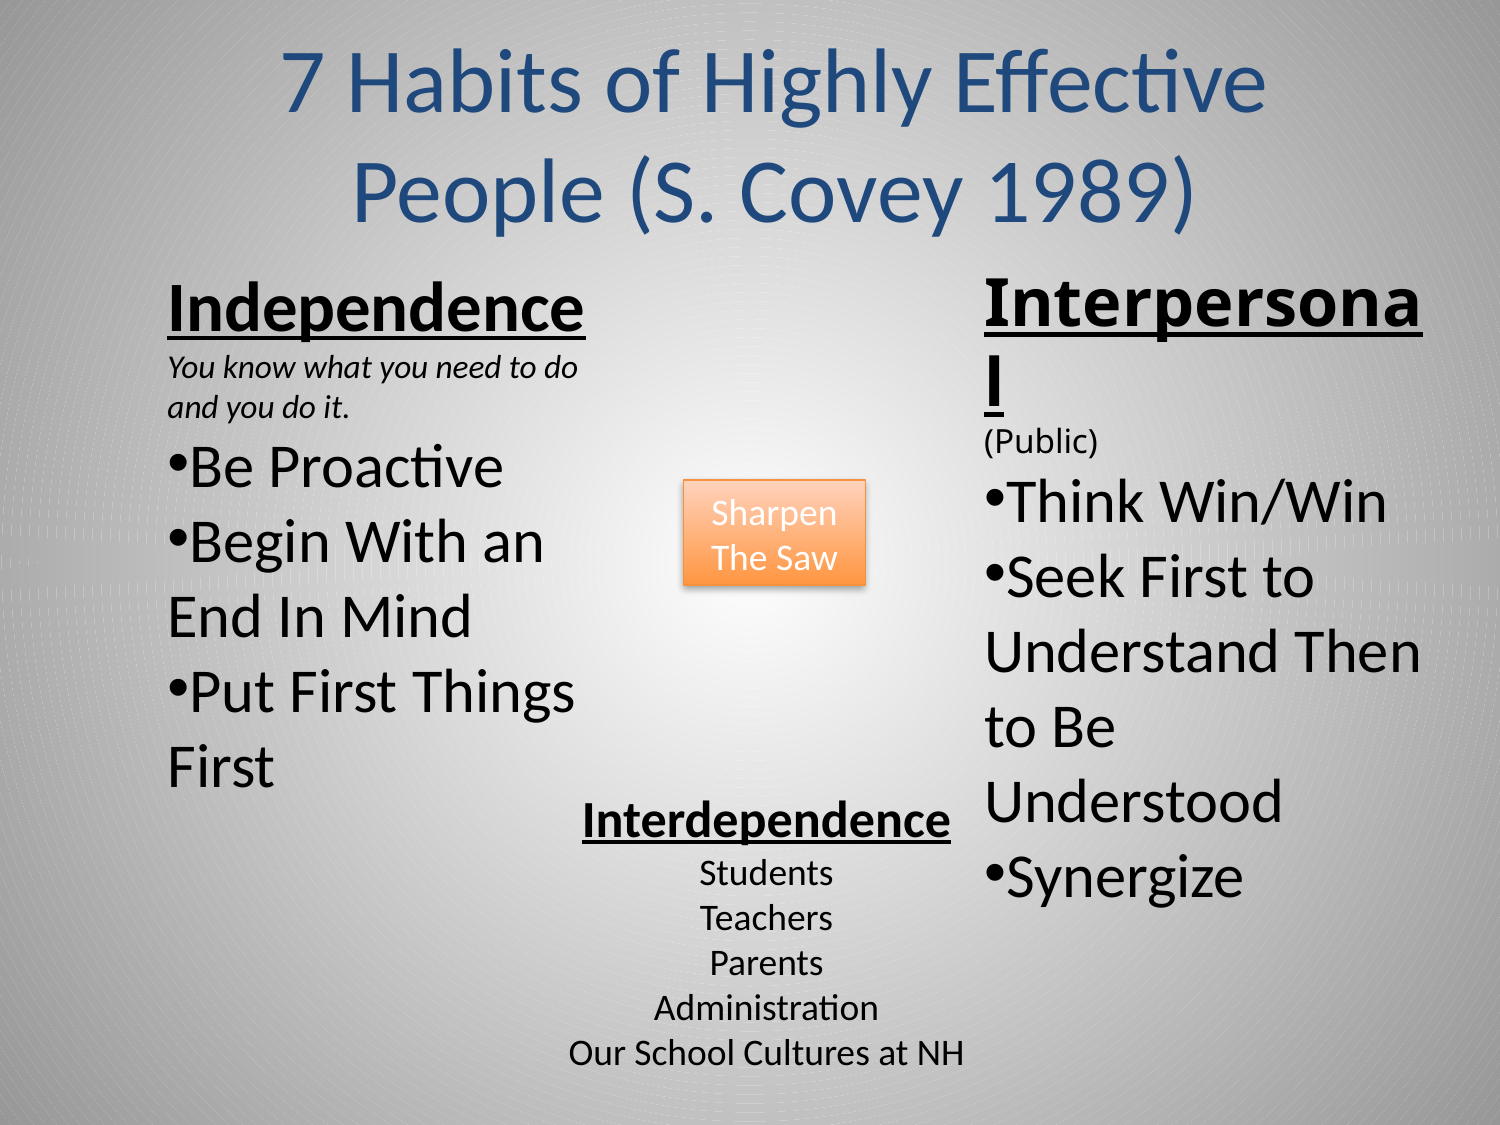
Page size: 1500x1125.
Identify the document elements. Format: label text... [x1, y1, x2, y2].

text_box Interpersonal (Public) Think Win/Win Seek First to Understand Then to Be Understood Synergize [969, 252, 1439, 917]
text_box Interdependence Students Teachers Parents Administration Our School Cultures at NH [480, 777, 1053, 1125]
text_box 7 Habits of Highly Effective People (S. Covey 1989) [137, 37, 1413, 225]
text_box Independence You know what you need to do and you do it. Be Proactive Begin With an End In Mind Put First Things First [152, 252, 642, 807]
text_box Sharpen The Saw [683, 479, 866, 586]
